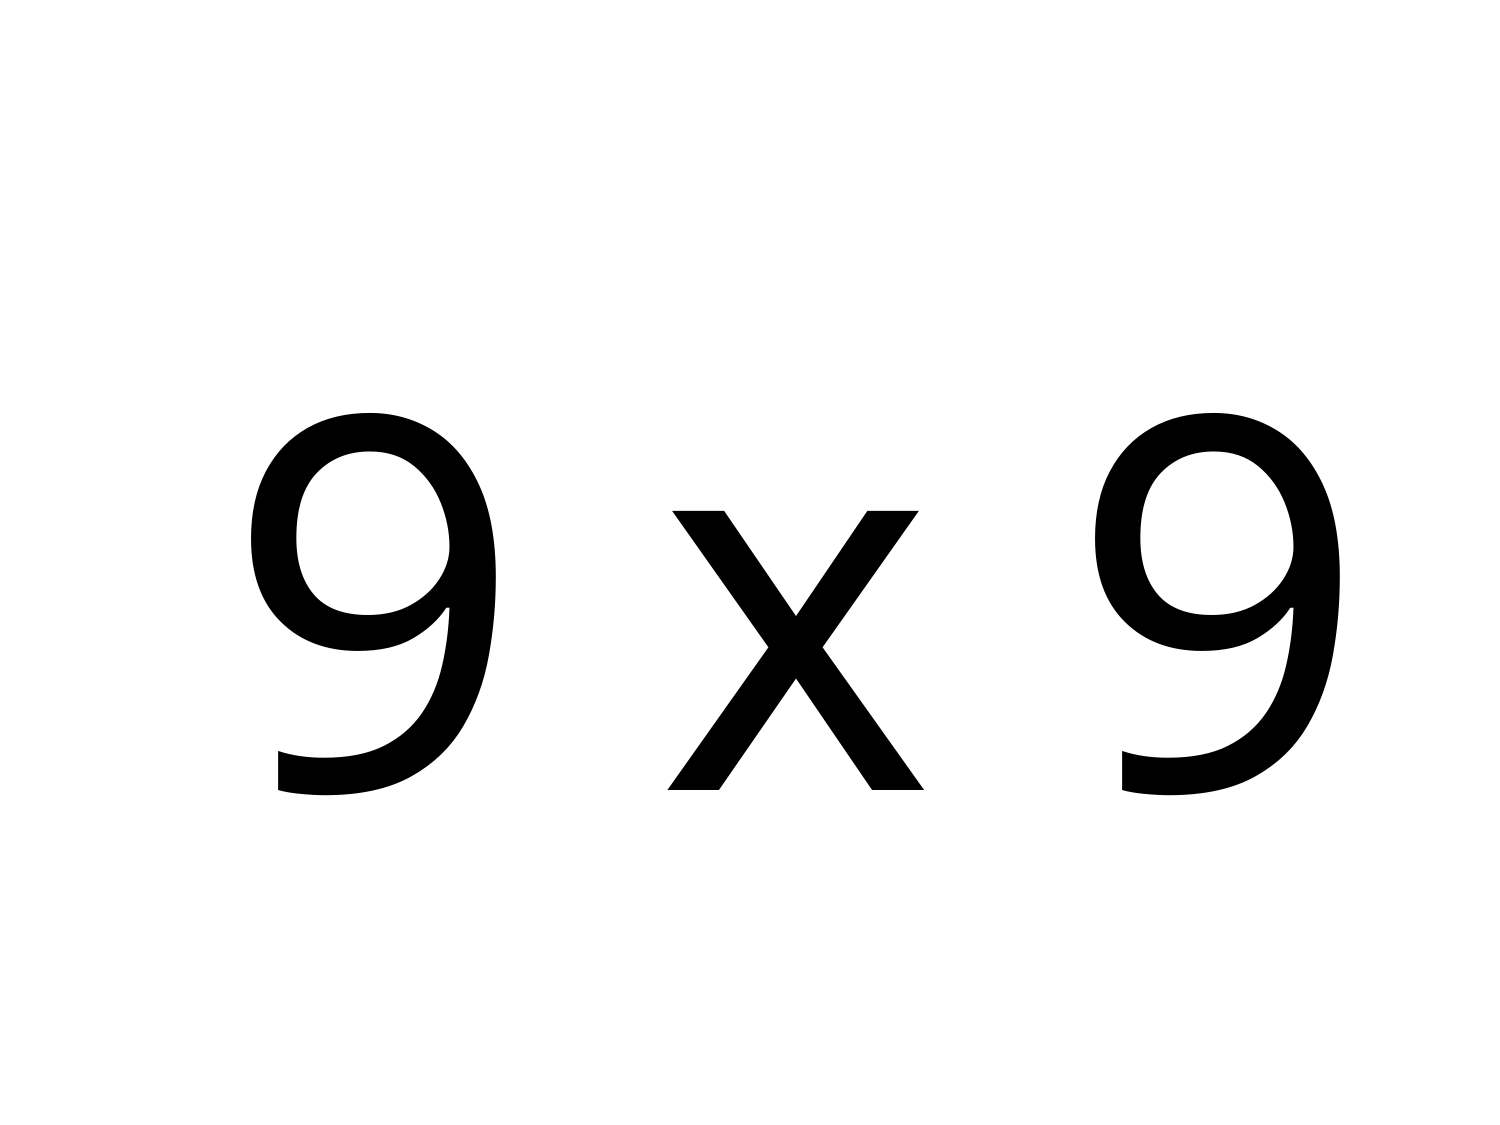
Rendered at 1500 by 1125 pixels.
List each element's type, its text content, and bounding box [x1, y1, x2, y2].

list 9 x 9 [75, 262, 1425, 1005]
